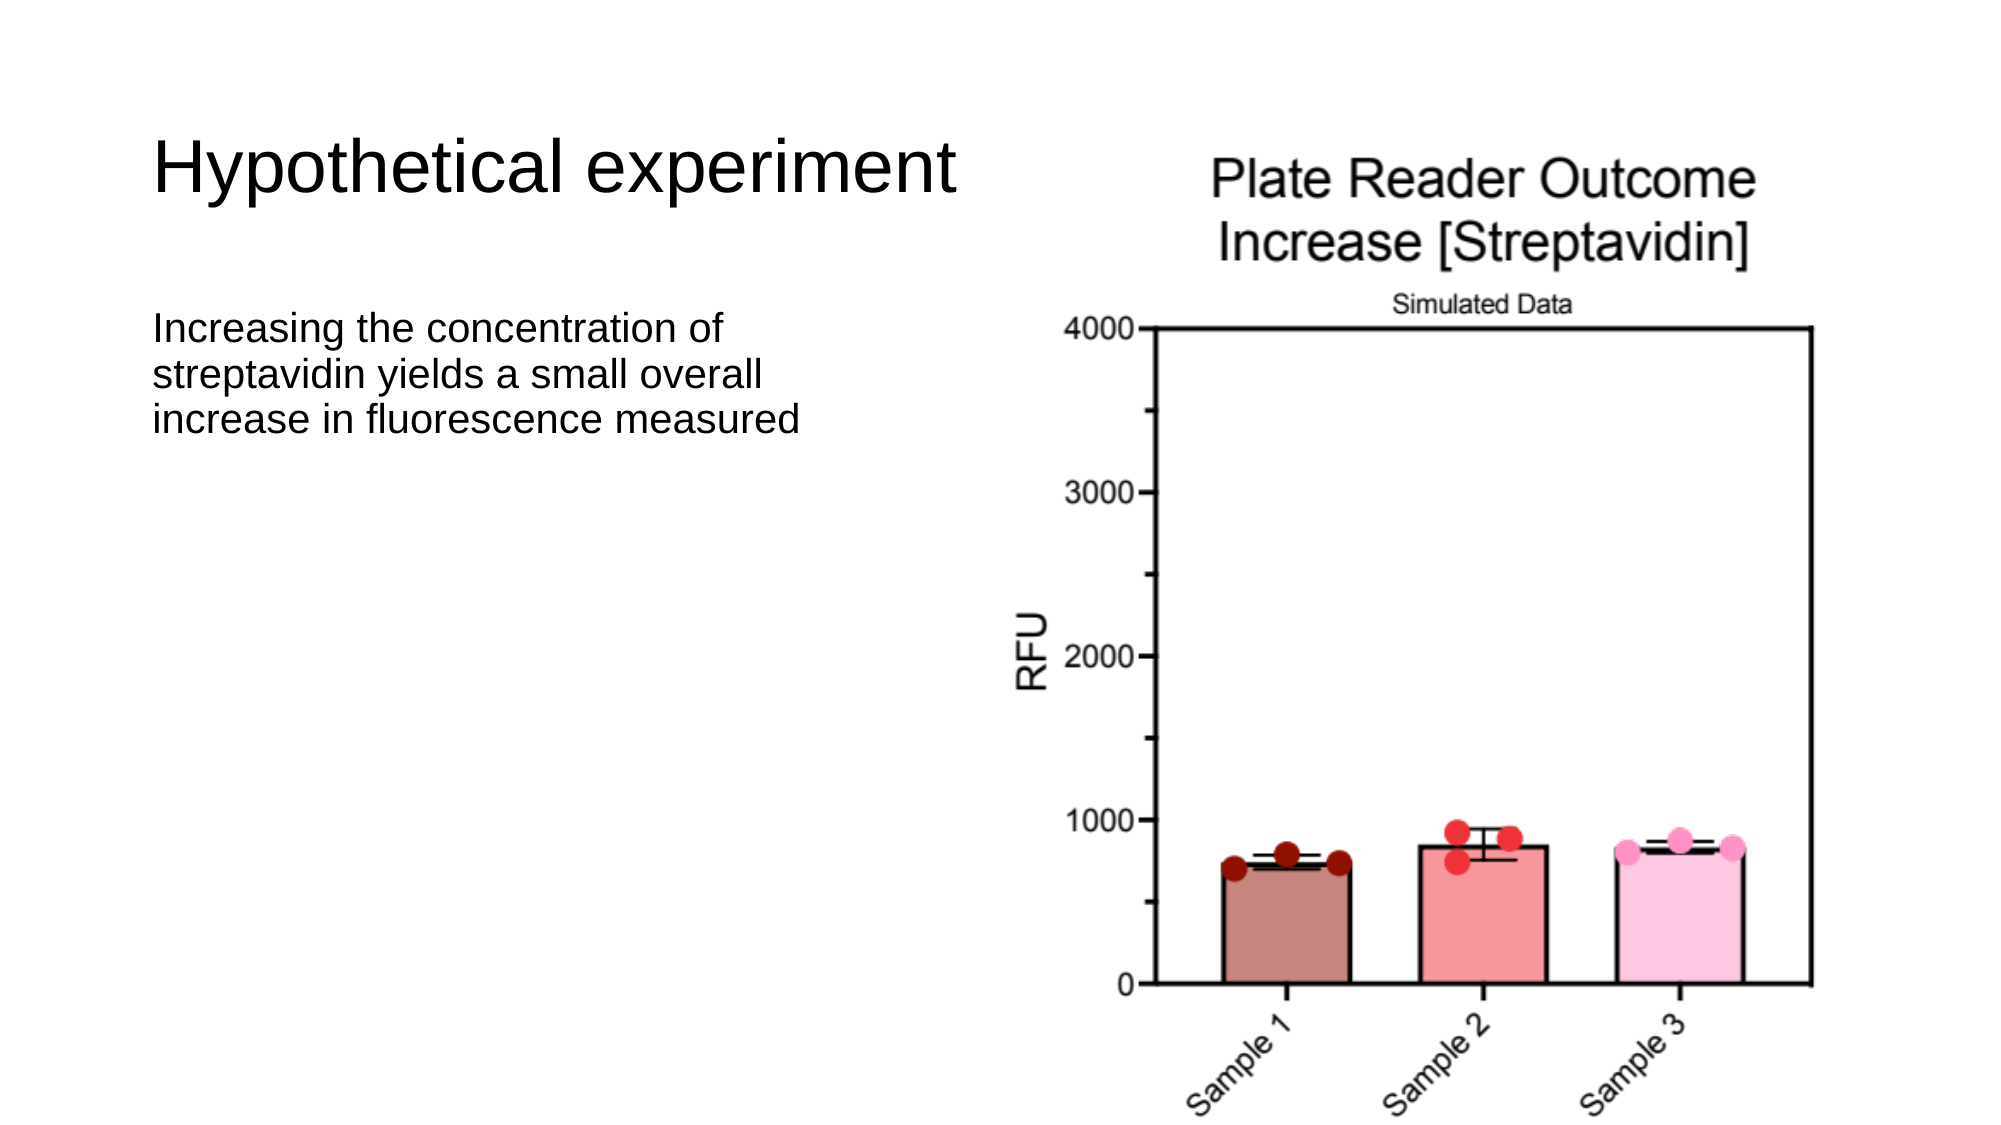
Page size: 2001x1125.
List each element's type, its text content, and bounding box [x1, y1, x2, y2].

list Increasing the concentration of streptavidin yields a small overall increase in fluorescence measured [137, 299, 839, 1014]
title Hypothetical experiment [137, 59, 1863, 278]
picture [999, 136, 1828, 1125]
